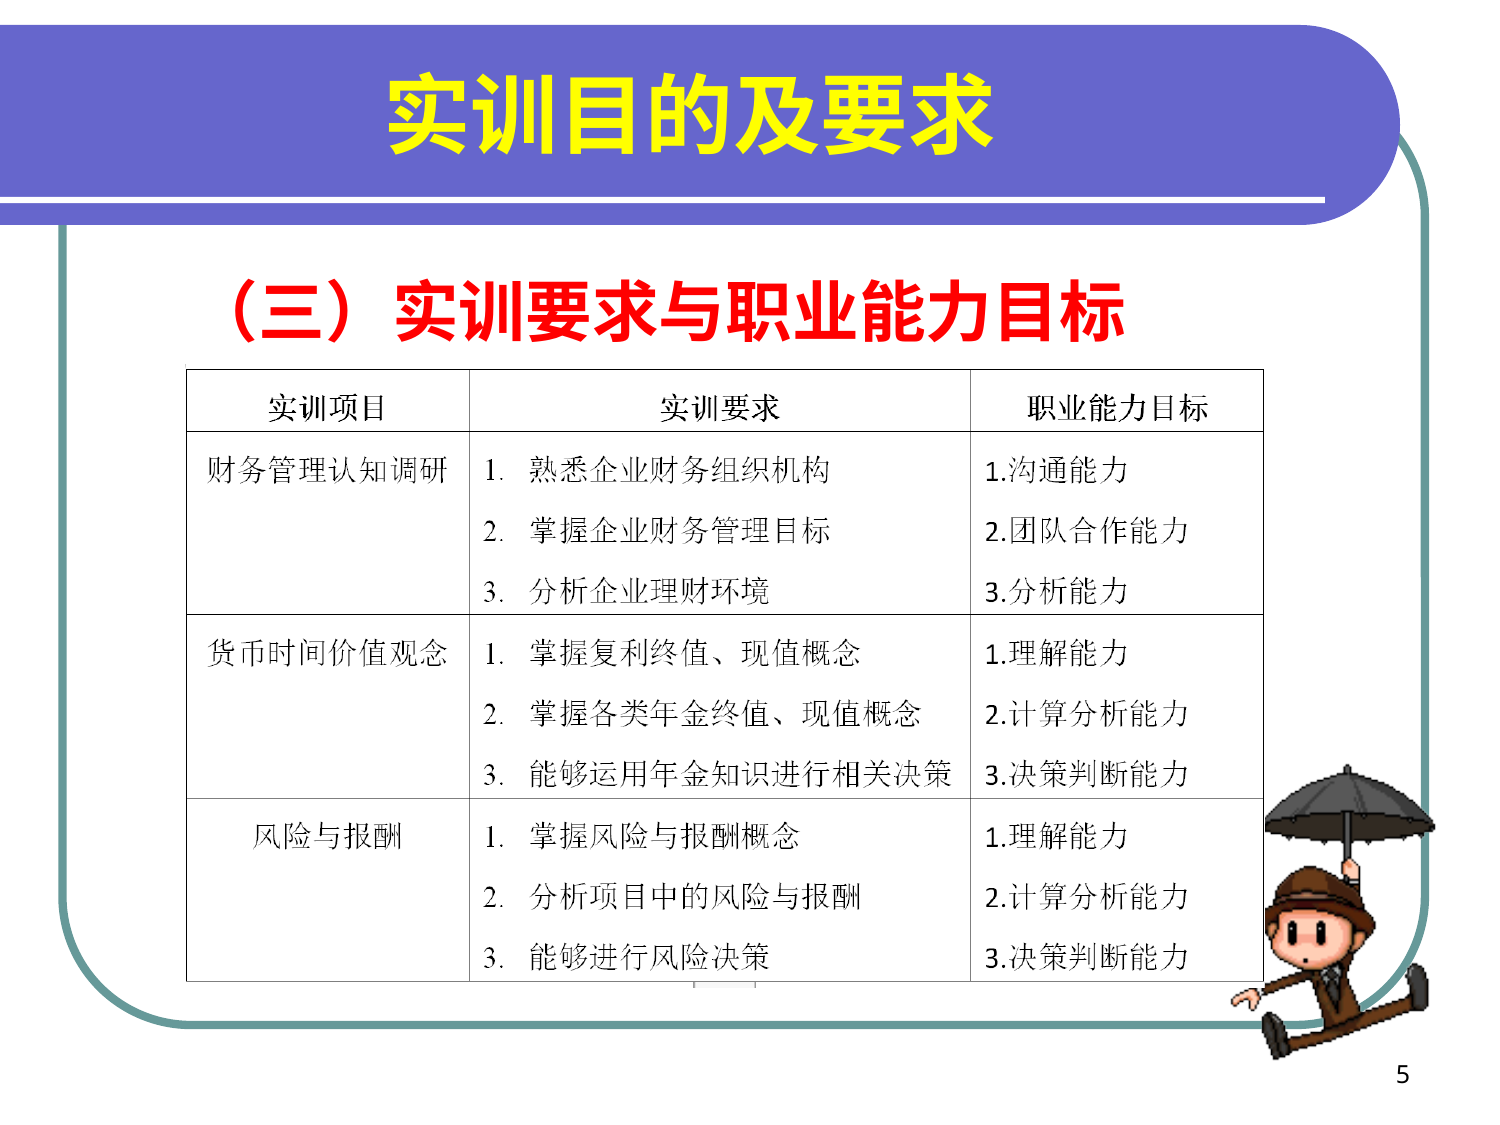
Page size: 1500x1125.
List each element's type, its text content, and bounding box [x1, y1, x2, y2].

title 实训目的及要求 [31, 37, 1348, 188]
list （三）实训要求与职业能力目标 [99, 262, 1401, 988]
slide_number 5 [1074, 1024, 1426, 1101]
picture [185, 363, 1500, 1074]
